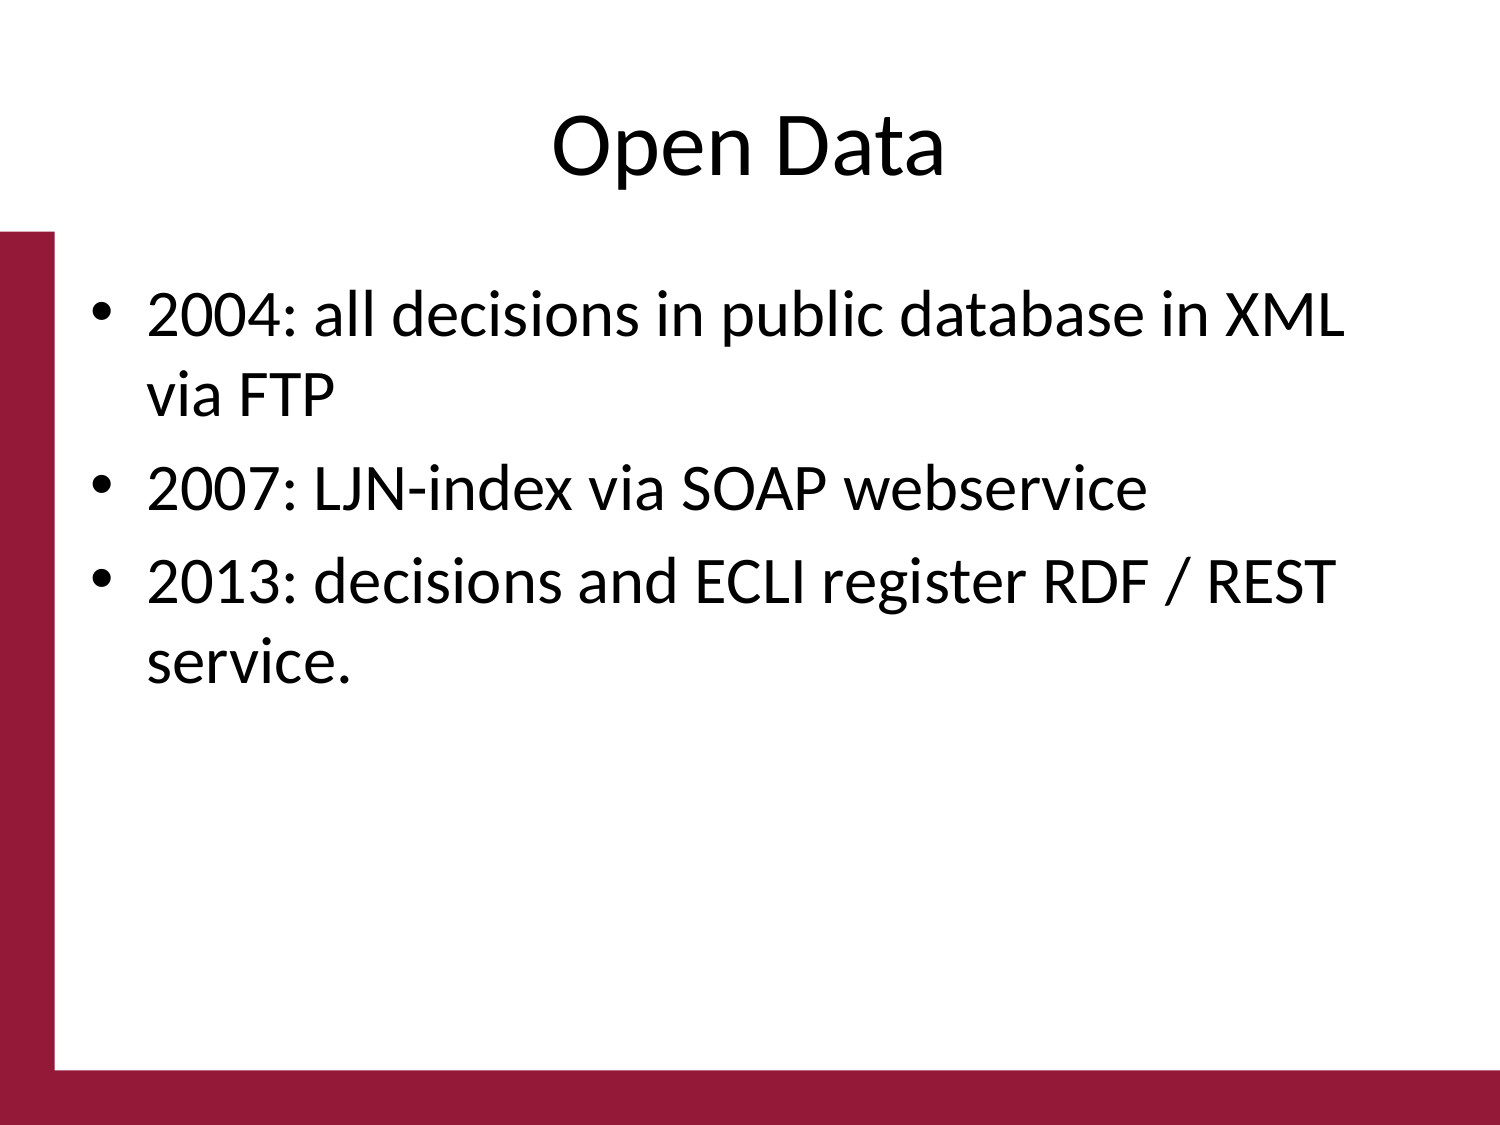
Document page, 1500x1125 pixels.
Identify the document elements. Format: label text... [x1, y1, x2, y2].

text_box [0, 230, 57, 1125]
list 2004: all decisions in public database in XML via FTP 2007: LJN-index via SOAP webservice 2013: decisions and ECLI register RDF / REST service. [75, 262, 1425, 1005]
text_box [57, 1068, 1500, 1125]
title Open Data [75, 45, 1425, 233]
